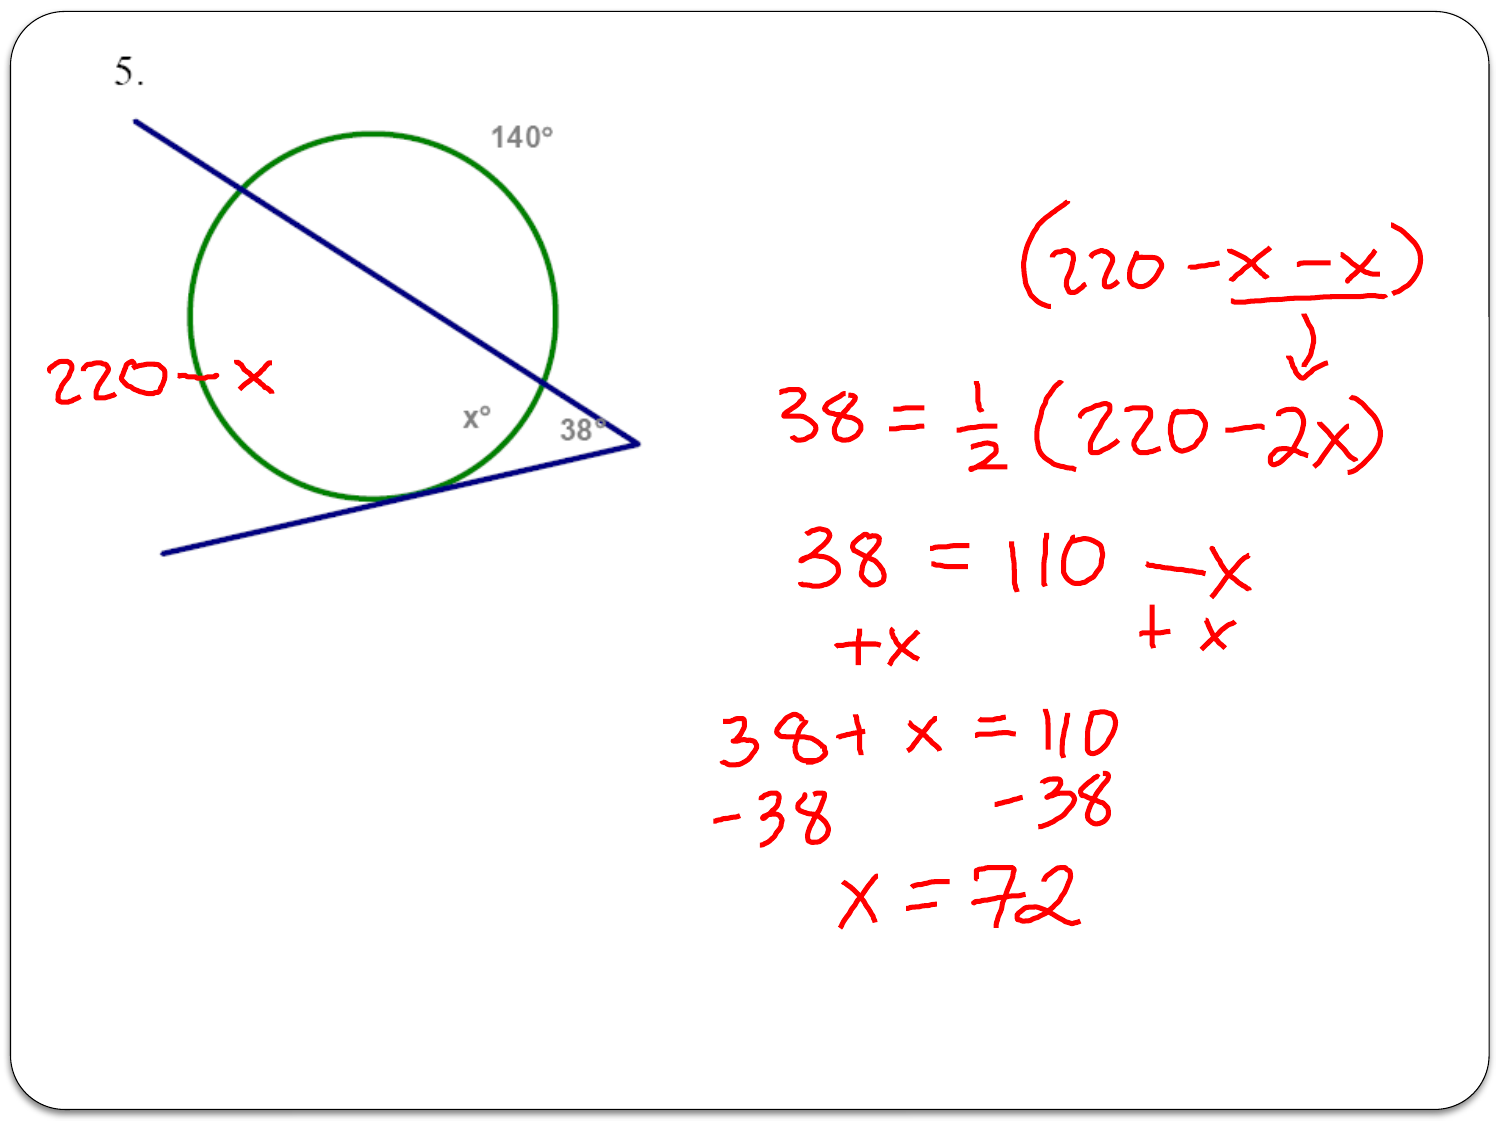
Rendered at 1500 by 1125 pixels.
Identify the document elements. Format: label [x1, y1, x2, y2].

picture [40, 35, 676, 563]
text_box [713, 200, 1421, 929]
